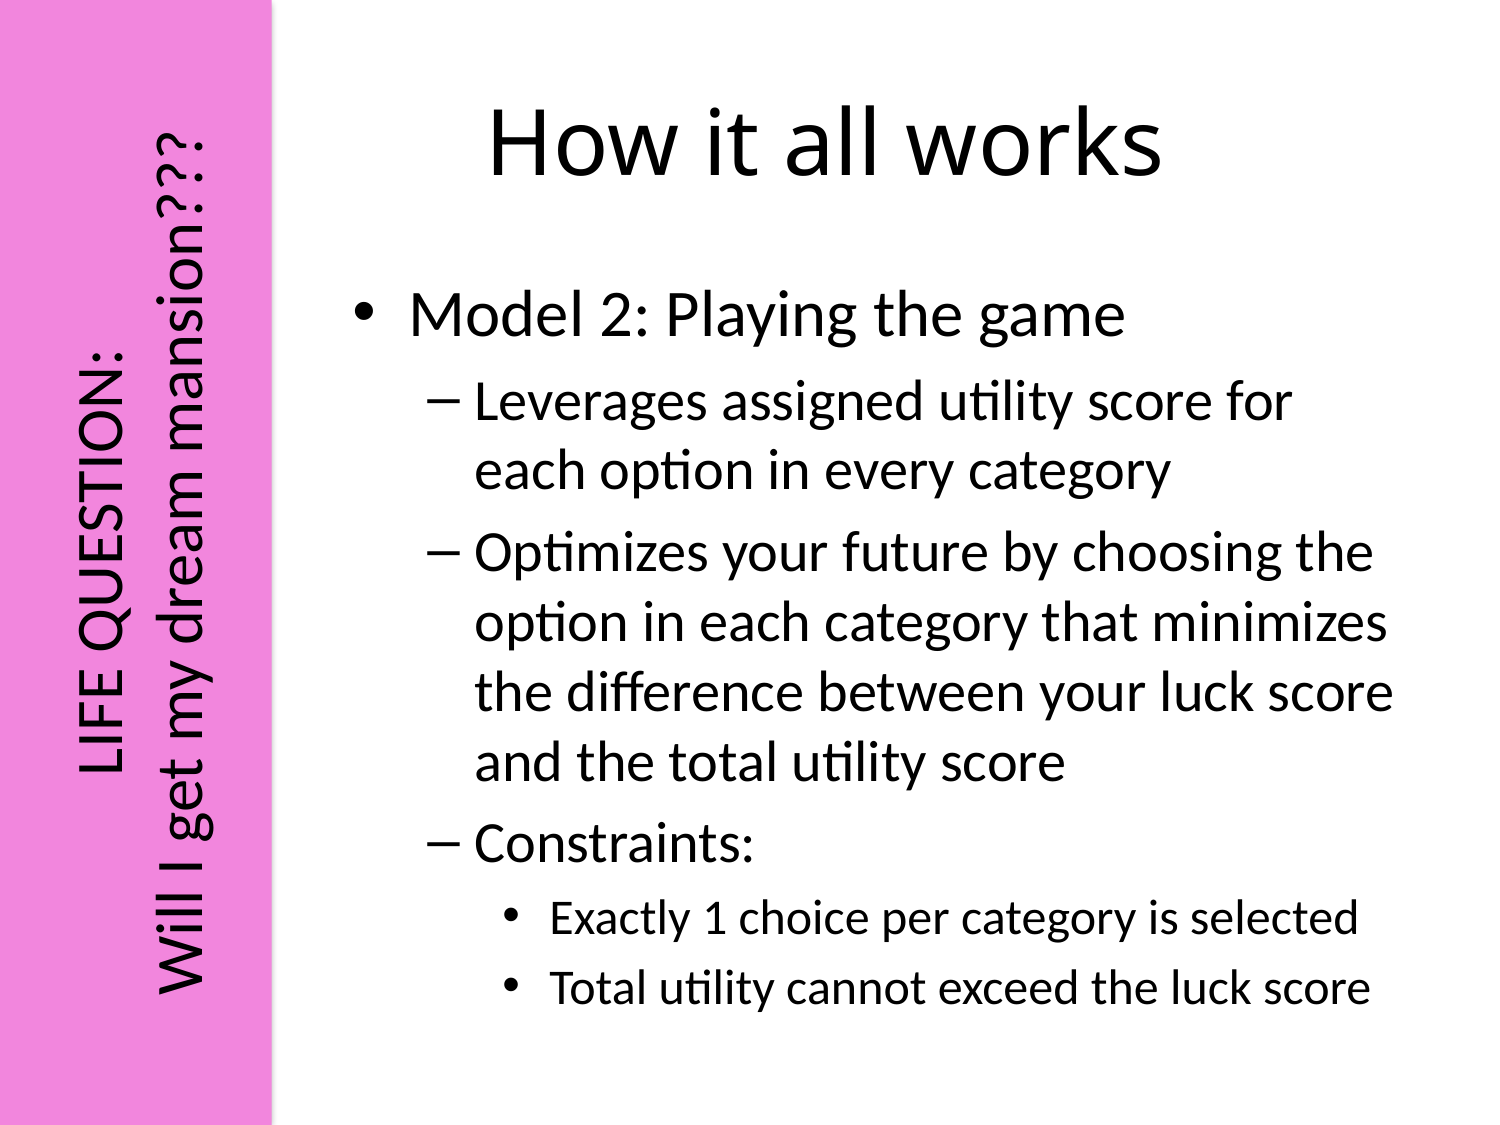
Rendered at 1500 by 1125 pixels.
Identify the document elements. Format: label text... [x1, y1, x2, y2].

text_box LIFE QUESTION: Will I get my dream mansion??? [0, 0, 272, 1125]
title How it all works [276, 45, 1500, 233]
text_box Model 2: Playing the game Leverages assigned utility score for each option in every category Optimizes your future by choosing the option in each category that minimizes the difference between your luck score and the total utility score Constraints: Exactly 1 choice per category is selected Total utility cannot exceed the luck score [337, 262, 1425, 1125]
